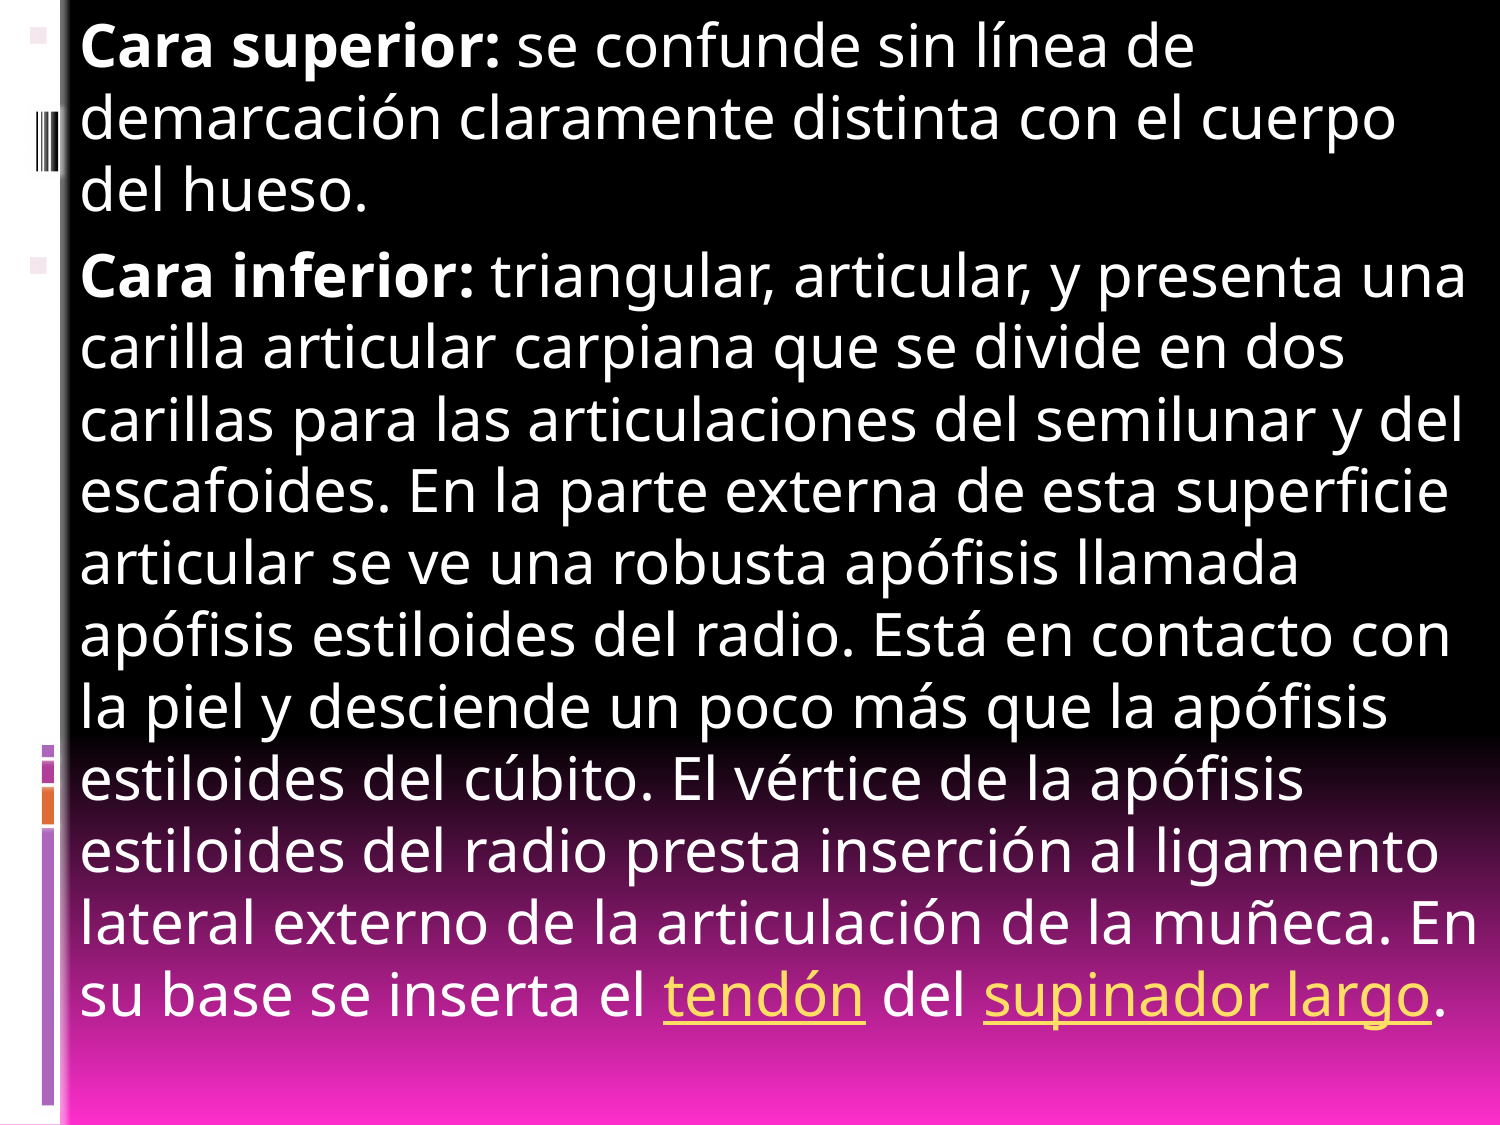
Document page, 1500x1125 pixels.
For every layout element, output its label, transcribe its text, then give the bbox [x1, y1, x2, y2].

list Cara superior: se confunde sin línea de demarcación claramente distinta con el cuerpo del hueso. Cara inferior: triangular, articular, y presenta una carilla articular carpiana que se divide en dos carillas para las articulaciones del semilunar y del escafoides. En la parte externa de esta superficie articular se ve una robusta apófisis llamada apófisis estiloides del radio. Está en contacto con la piel y desciende un poco más que la apófisis estiloides del cúbito. El vértice de la apófisis estiloides del radio presta inserción al ligamento lateral externo de la articulación de la muñeca. En su base se inserta el tendón del supinador largo. [0, 0, 1500, 1125]
